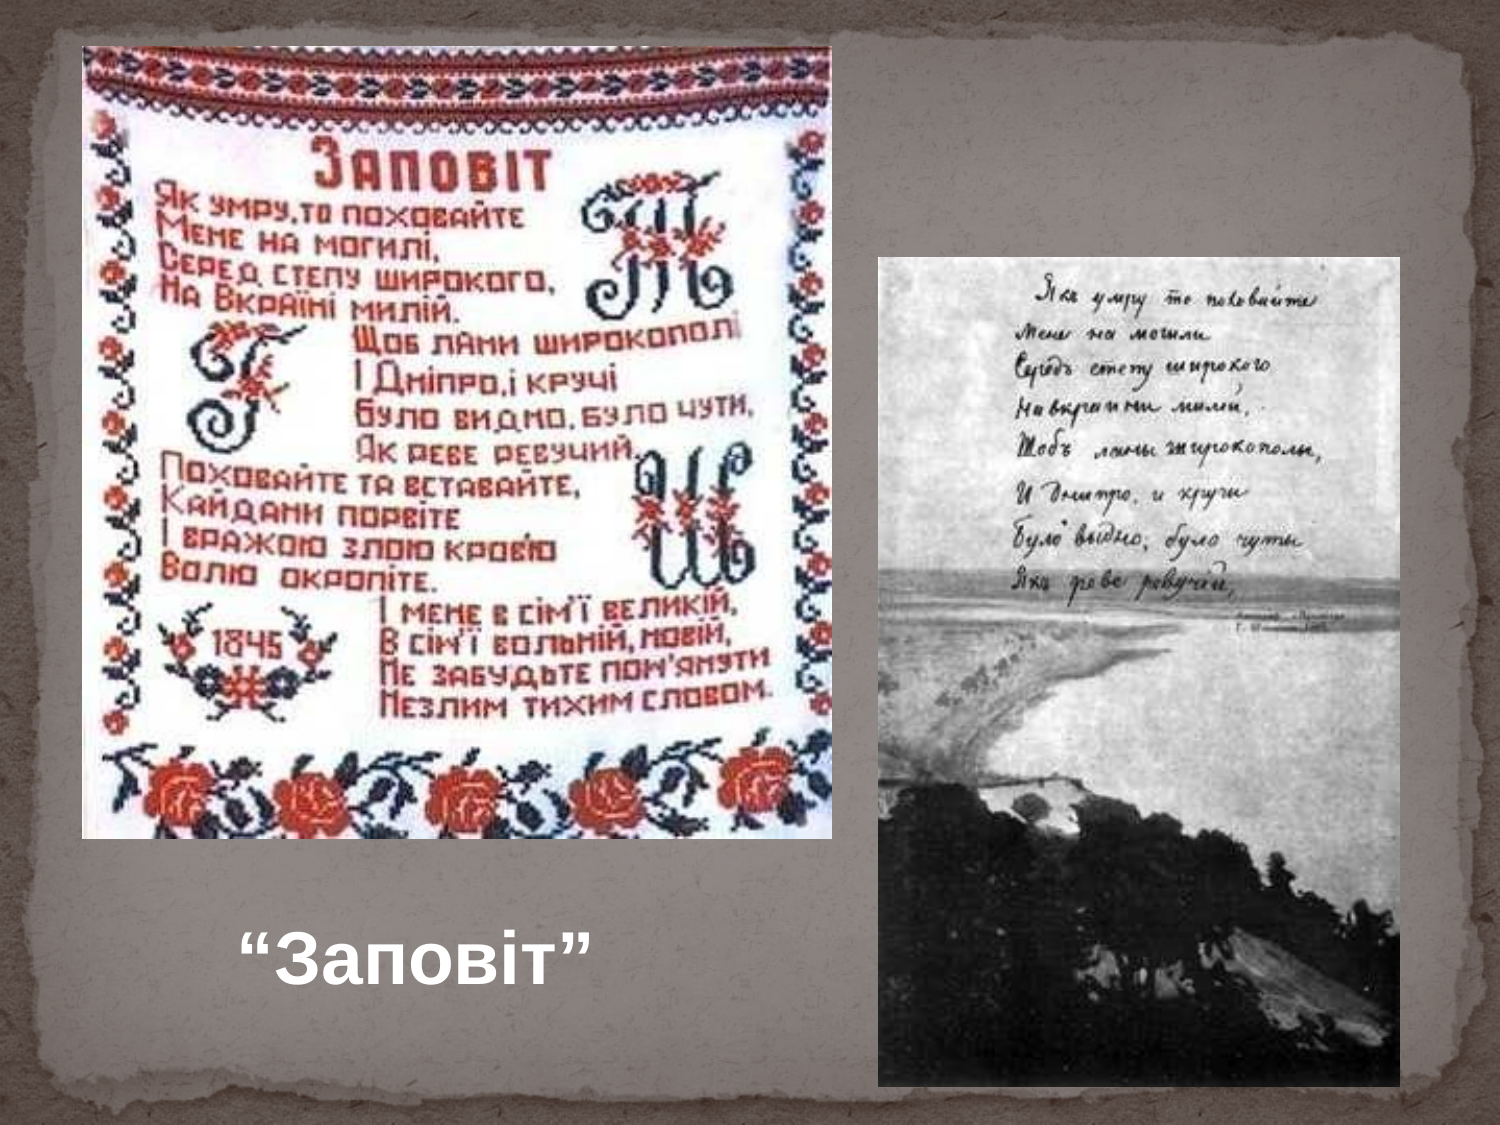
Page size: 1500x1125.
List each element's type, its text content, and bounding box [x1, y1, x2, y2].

picture [878, 257, 1400, 1088]
text_box “Заповіт” [140, 902, 692, 1008]
picture [81, 46, 833, 839]
